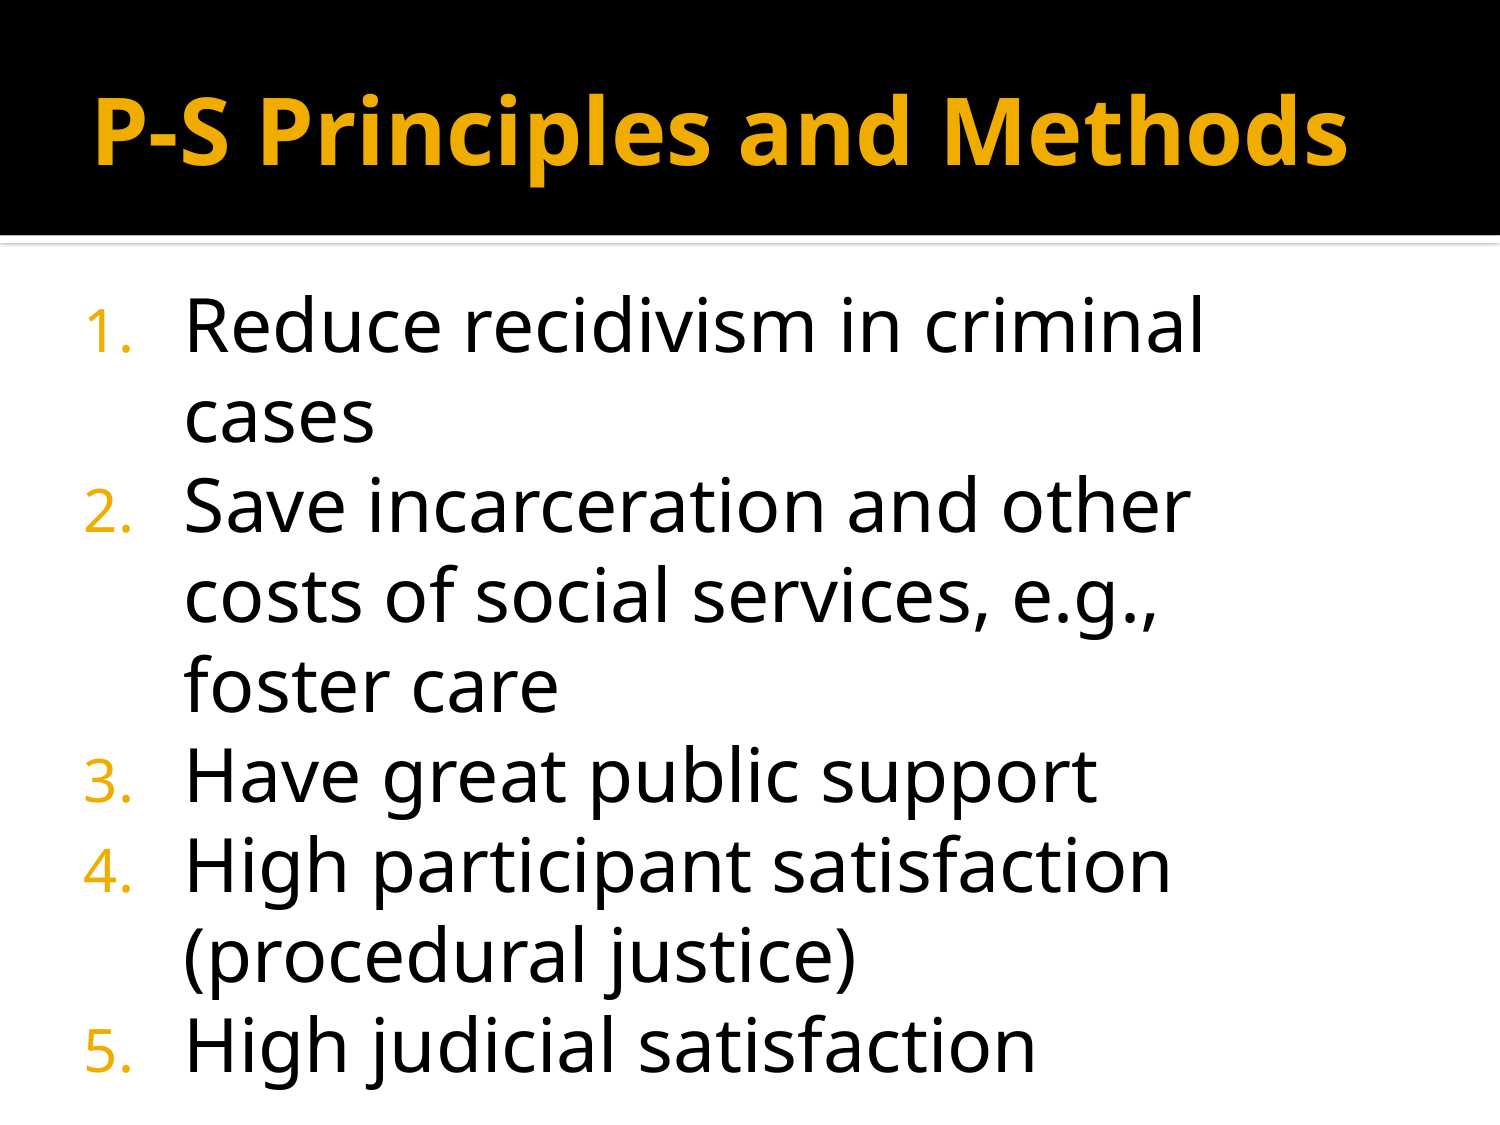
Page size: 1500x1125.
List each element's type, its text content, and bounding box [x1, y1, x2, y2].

title P-S Principles and Methods [75, 25, 1425, 231]
list Reduce recidivism in criminal cases Save incarceration and other costs of social services, e.g., foster care Have great public support High participant satisfaction (procedural justice) High judicial satisfaction [75, 262, 1300, 1062]
